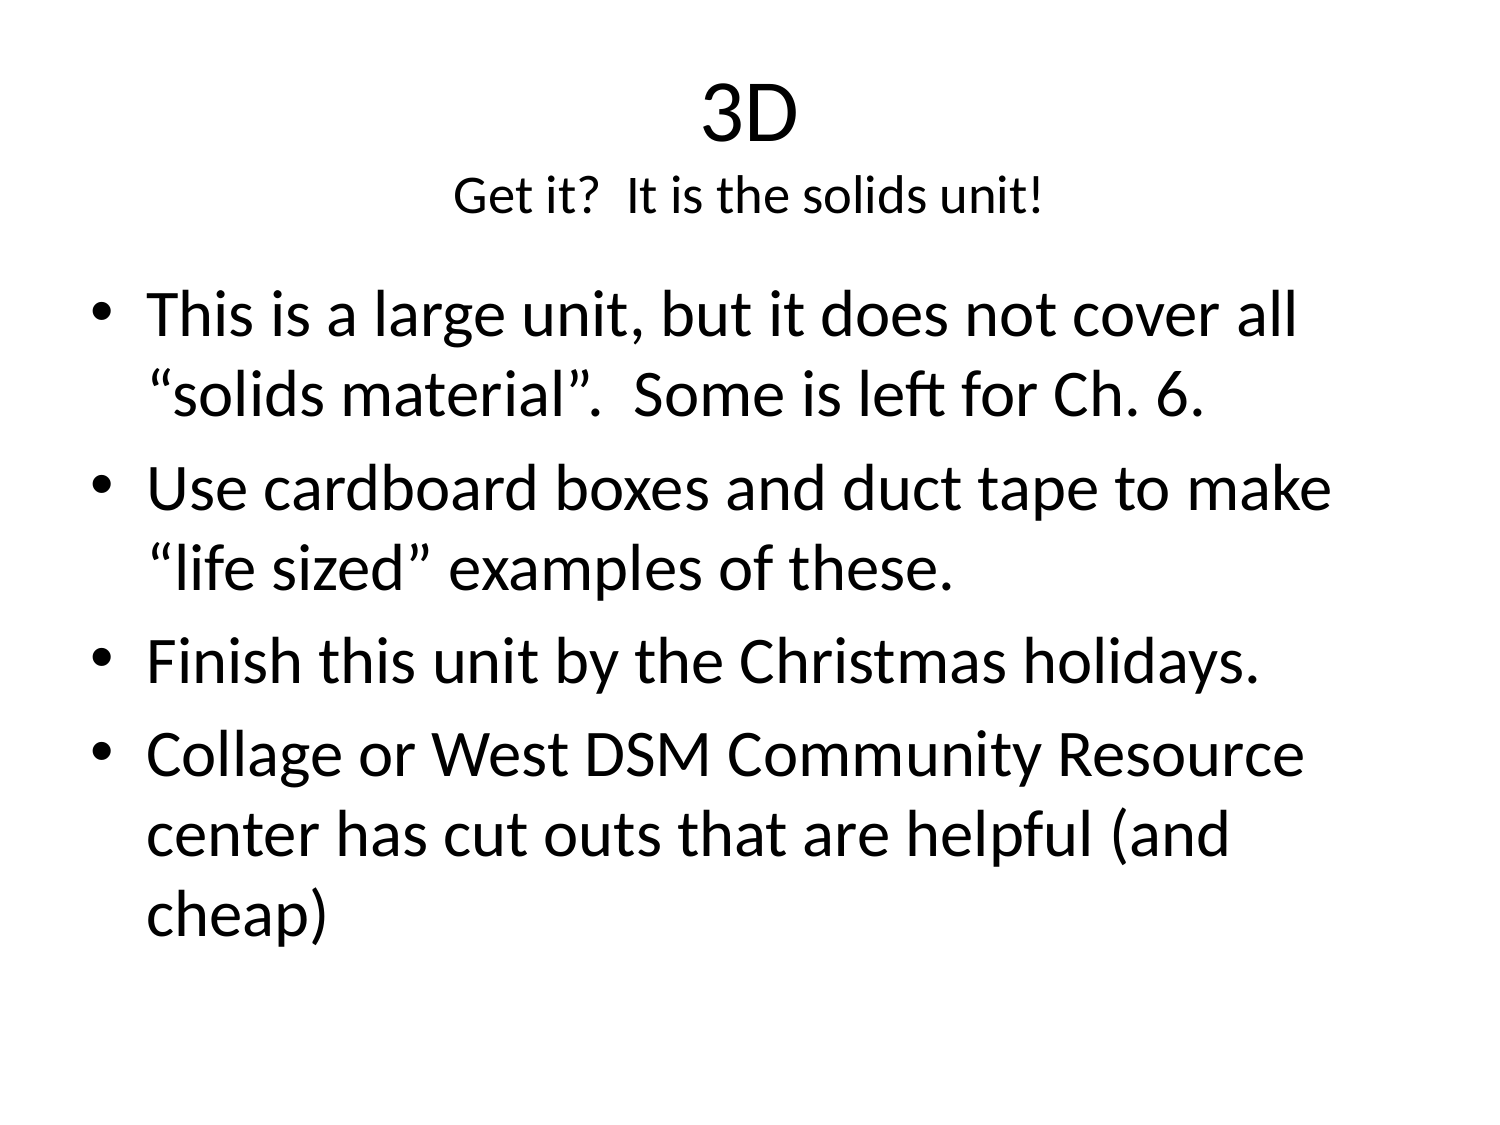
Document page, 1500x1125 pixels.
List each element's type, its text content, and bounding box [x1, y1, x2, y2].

list This is a large unit, but it does not cover all “solids material”. Some is left for Ch. 6. Use cardboard boxes and duct tape to make “life sized” examples of these. Finish this unit by the Christmas holidays. Collage or West DSM Community Resource center has cut outs that are helpful (and cheap) [75, 262, 1425, 1005]
title 3D Get it? It is the solids unit! [75, 45, 1425, 233]
